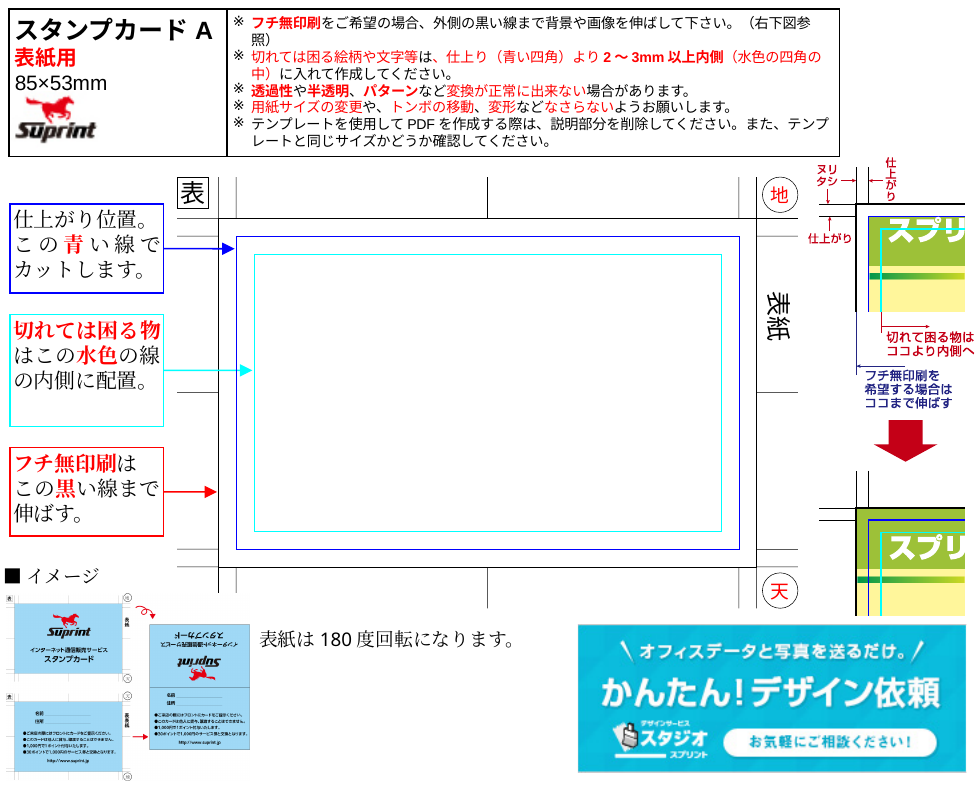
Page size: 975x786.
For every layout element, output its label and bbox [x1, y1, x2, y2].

picture [11, 91, 101, 148]
picture [577, 624, 967, 773]
picture [6, 593, 250, 781]
